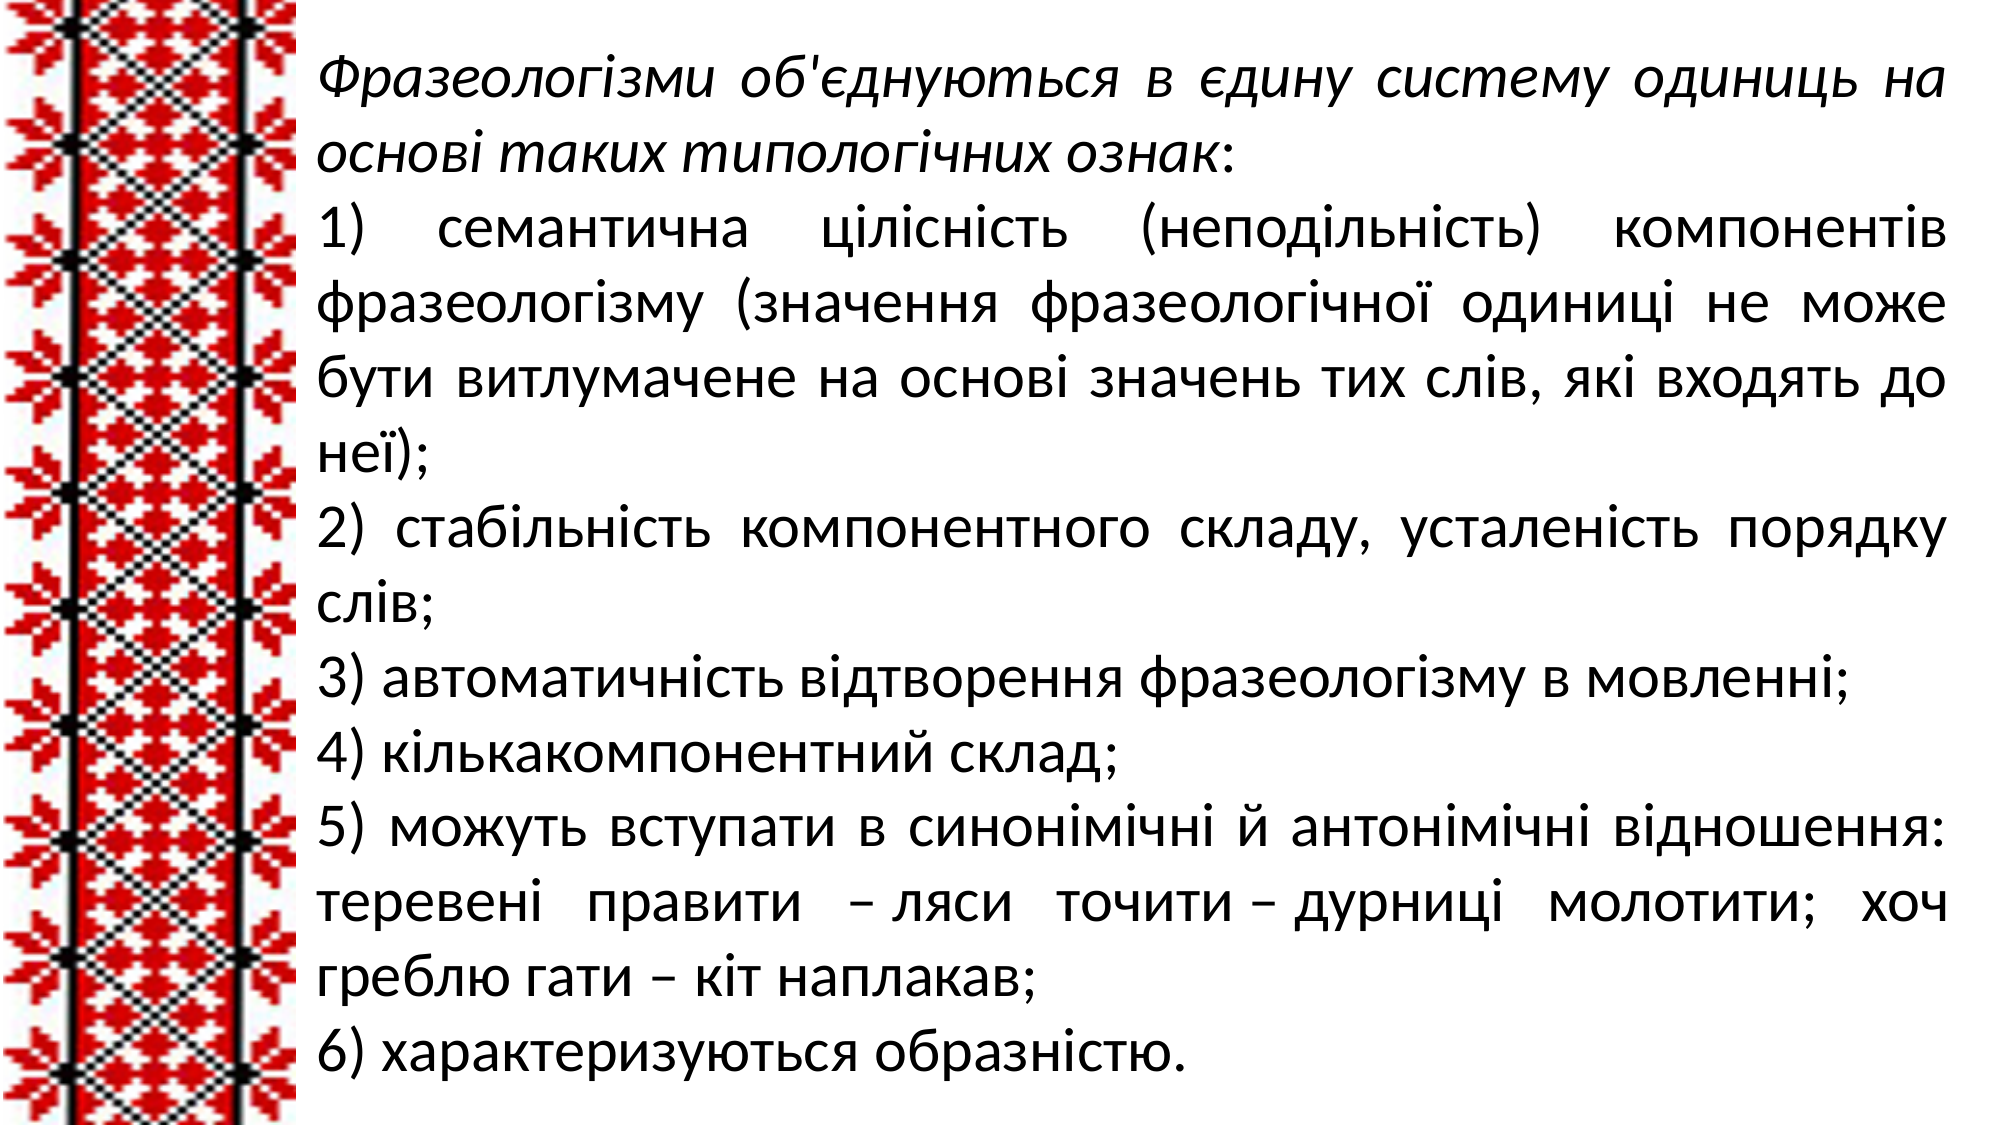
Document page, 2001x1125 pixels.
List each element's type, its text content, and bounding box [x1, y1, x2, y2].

picture [3, 0, 296, 1125]
text_box Фразеологізми об'єднуються в єдину систему одиниць на основі таких типологічних ознак: 1) семантична цілісність (неподільність) компонентів фразеологізму (значення фразеологічної одиниці не може бути витлумачене на основі значень тих слів, які входять до неї); 2) стабільність компонентного складу, усталеність порядку слів; 3) автоматичність відтворення фразеологізму в мовленні; 4) кількакомпонентний склад; 5) можуть вступати в синонімічні й антонімічні відношення: теревені правити – ляси точити – дурниці молотити; хоч греблю гати – кіт наплакав; 6) характеризуються образністю. [302, 27, 1965, 1092]
